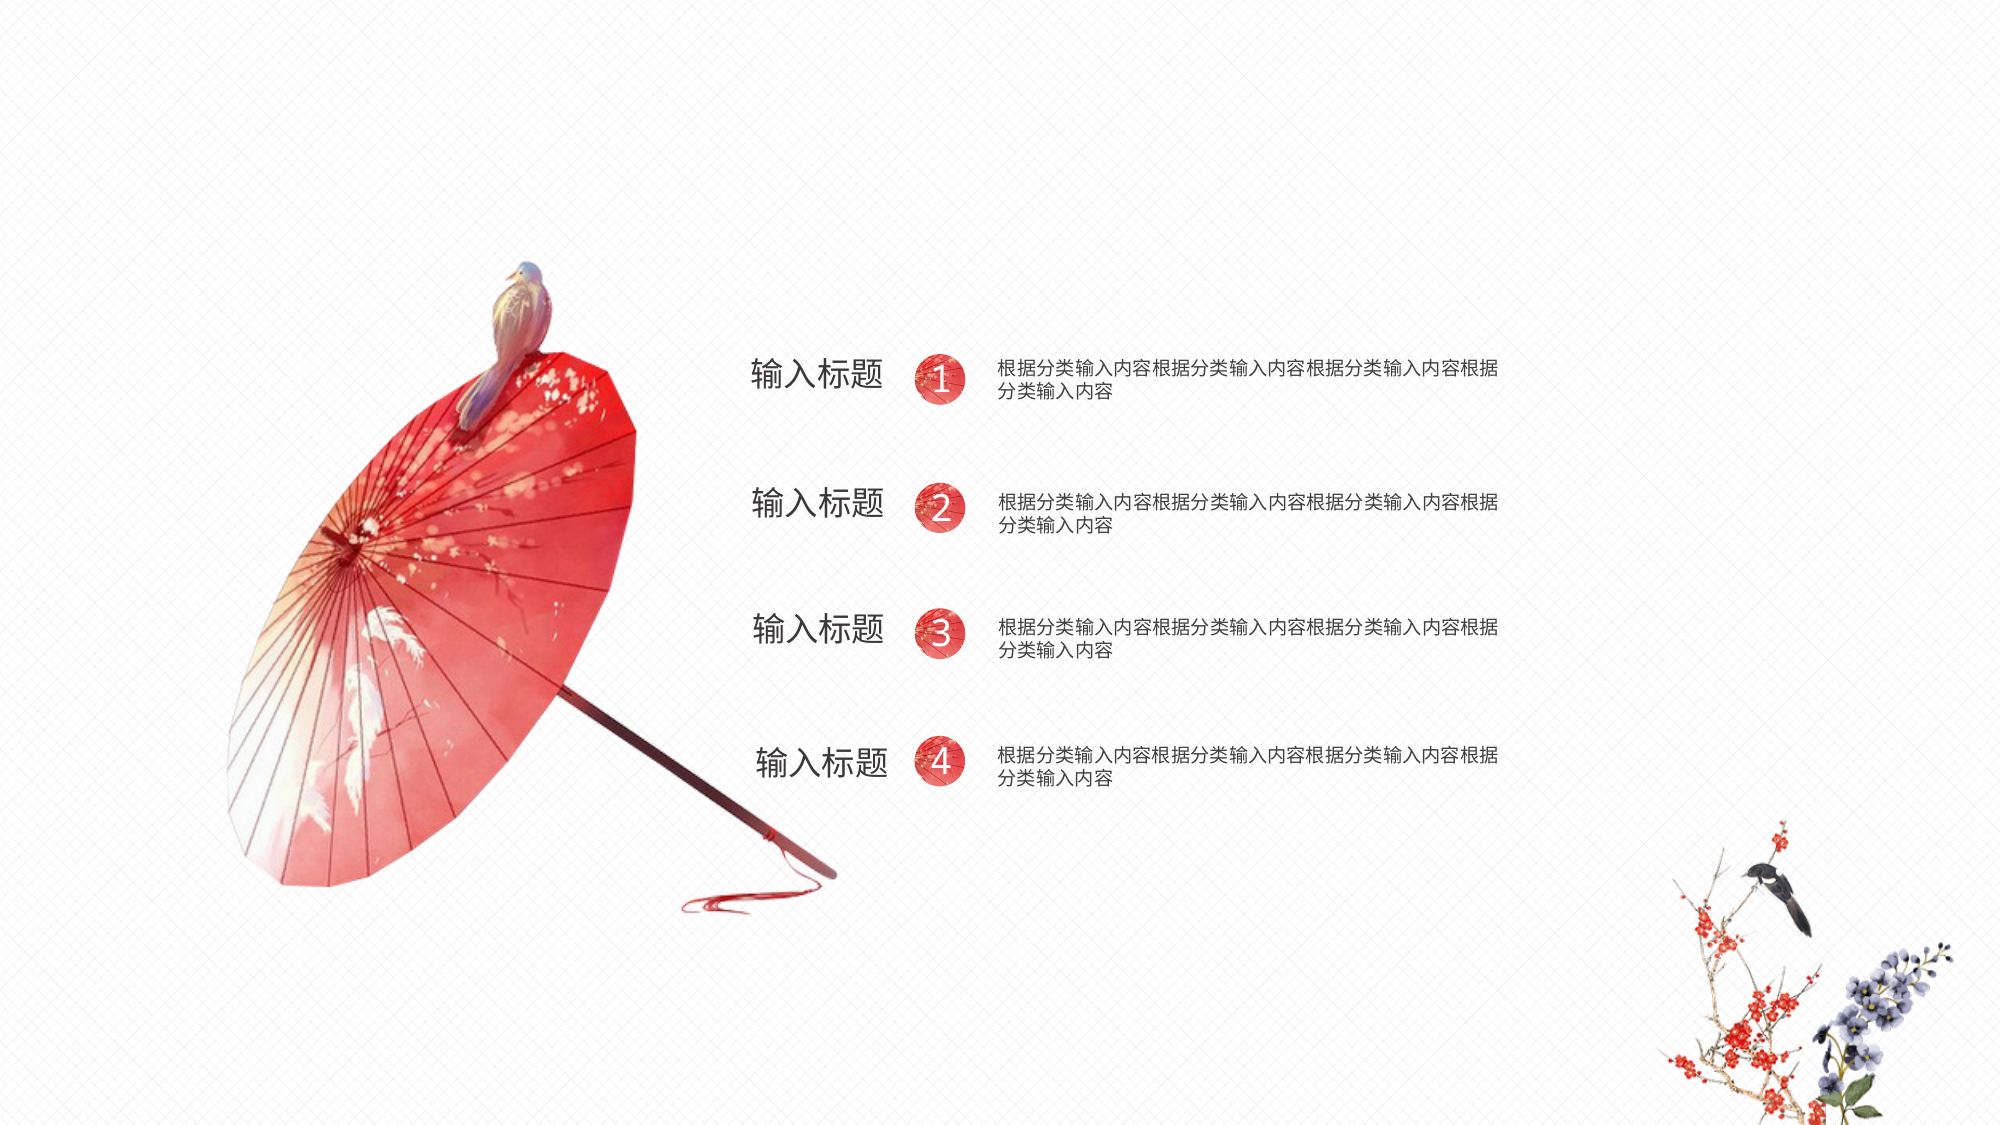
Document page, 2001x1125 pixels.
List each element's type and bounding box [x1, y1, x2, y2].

text_box [737, 600, 1526, 671]
picture [1603, 775, 1988, 1125]
picture [183, 145, 860, 986]
text_box [735, 345, 1526, 411]
text_box [740, 729, 1526, 798]
text_box [737, 475, 1526, 545]
